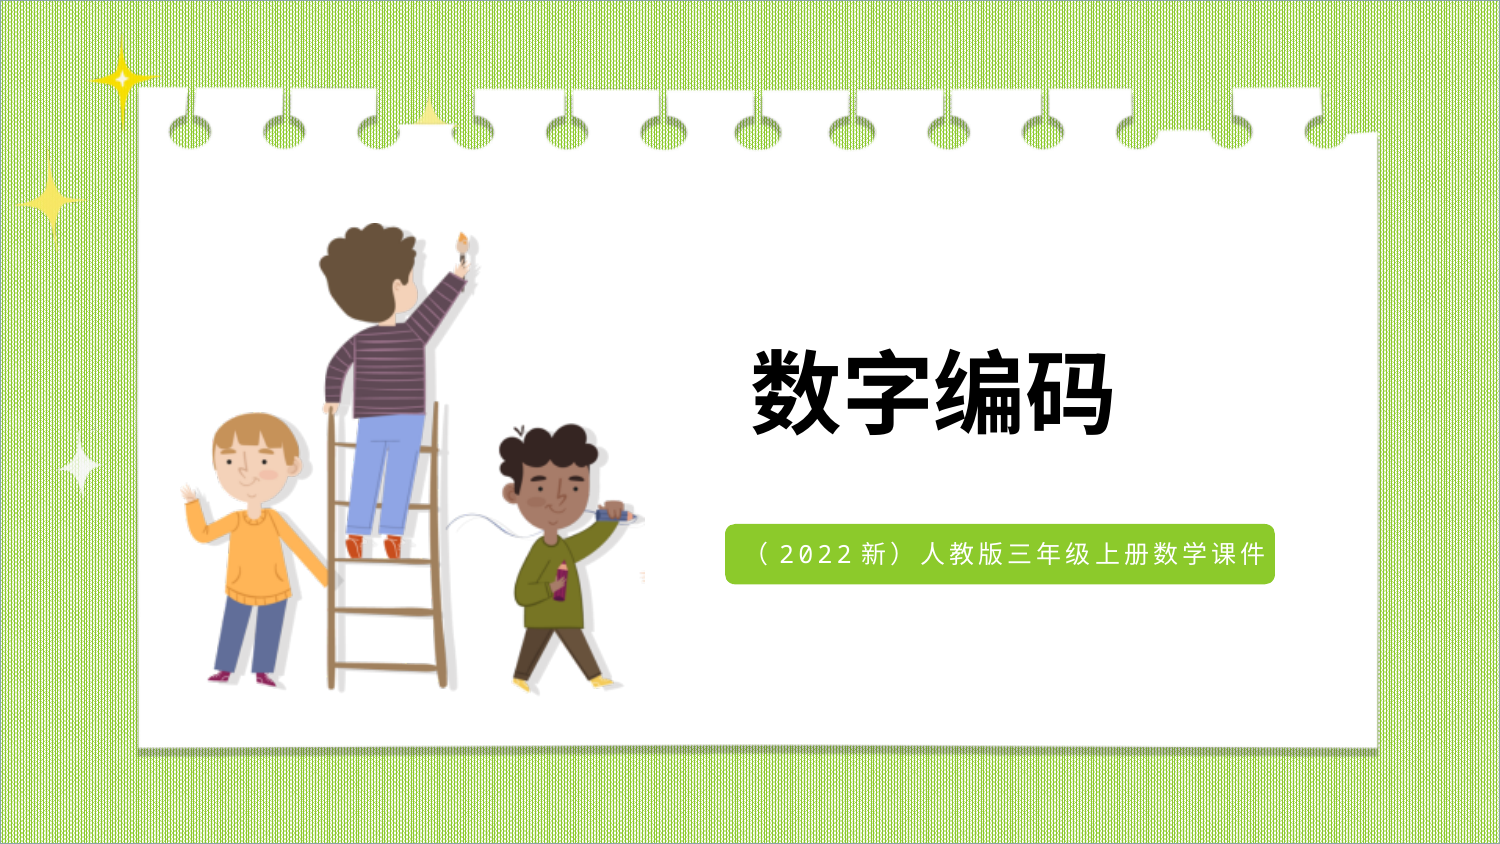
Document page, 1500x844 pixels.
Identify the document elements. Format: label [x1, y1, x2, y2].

picture [0, 0, 1500, 779]
text_box [540, 0, 1500, 64]
text_box [0, 779, 1500, 844]
